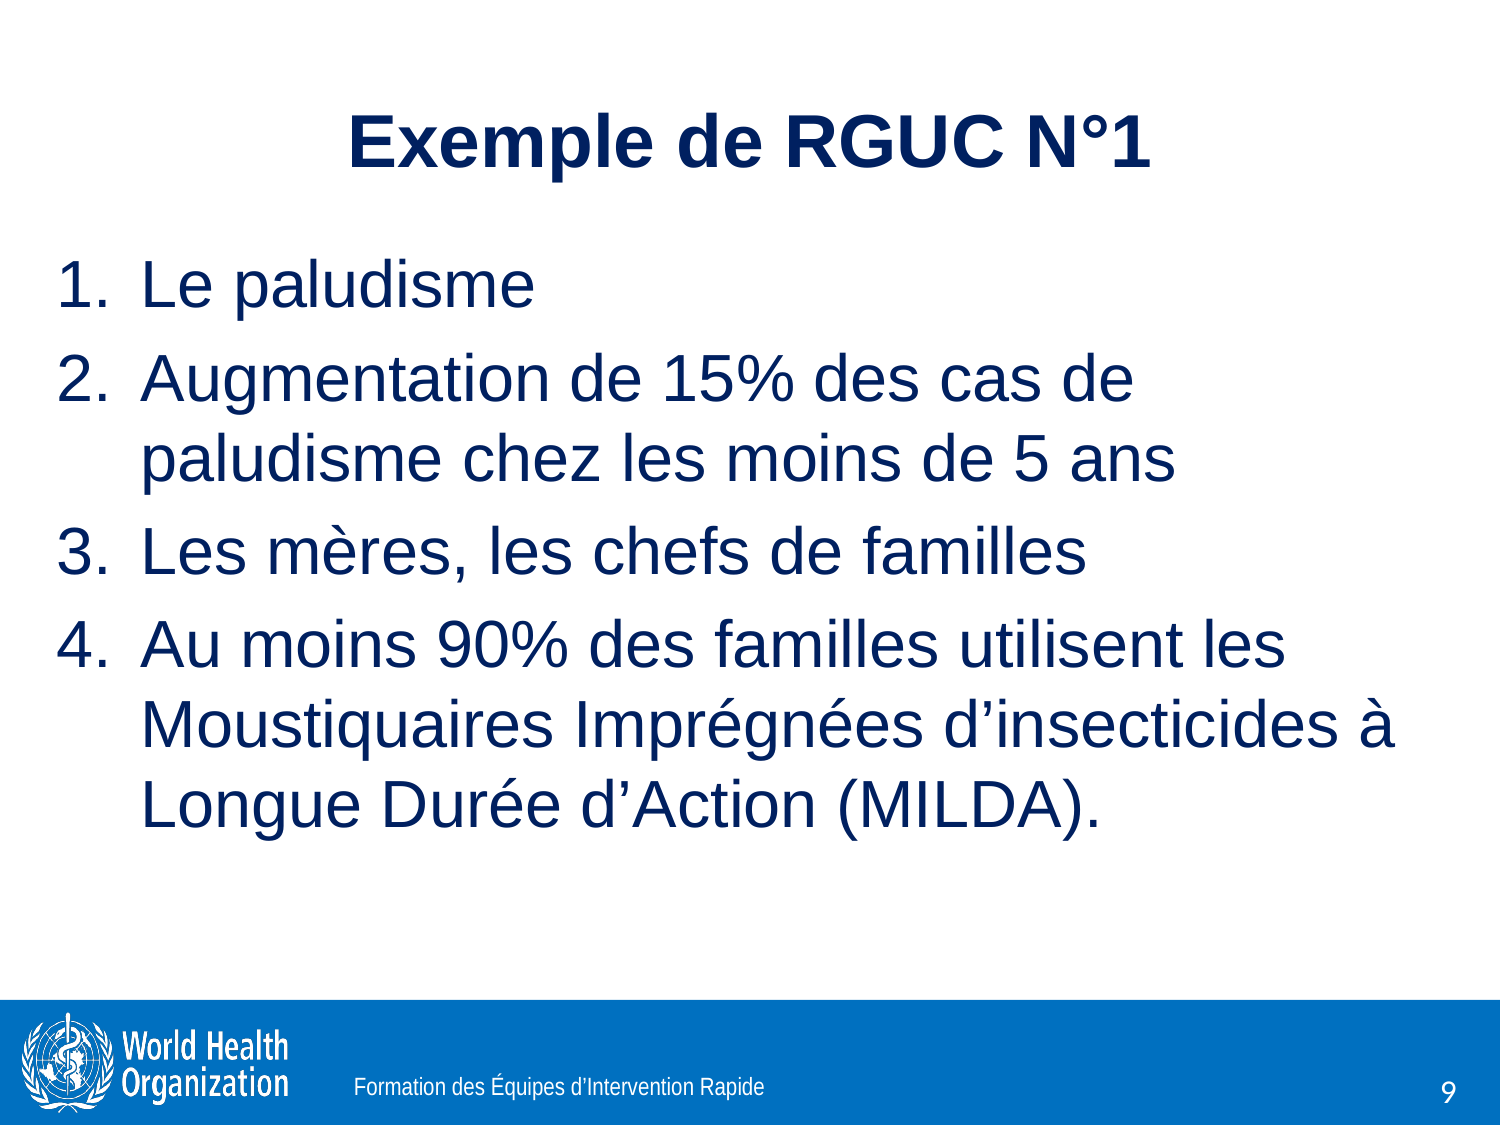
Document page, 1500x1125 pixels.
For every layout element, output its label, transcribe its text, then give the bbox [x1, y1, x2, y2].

picture [21, 1012, 288, 1113]
title Exemple de RGUC N°1 [75, 44, 1425, 232]
list Le paludisme Augmentation de 15% des cas de paludisme chez les moins de 5 ans Les mères, les chefs de familles Au moins 90% des familles utilisent les Moustiquaires Imprégnées d’insecticides à Longue Durée d’Action (MILDA). [41, 233, 1471, 976]
